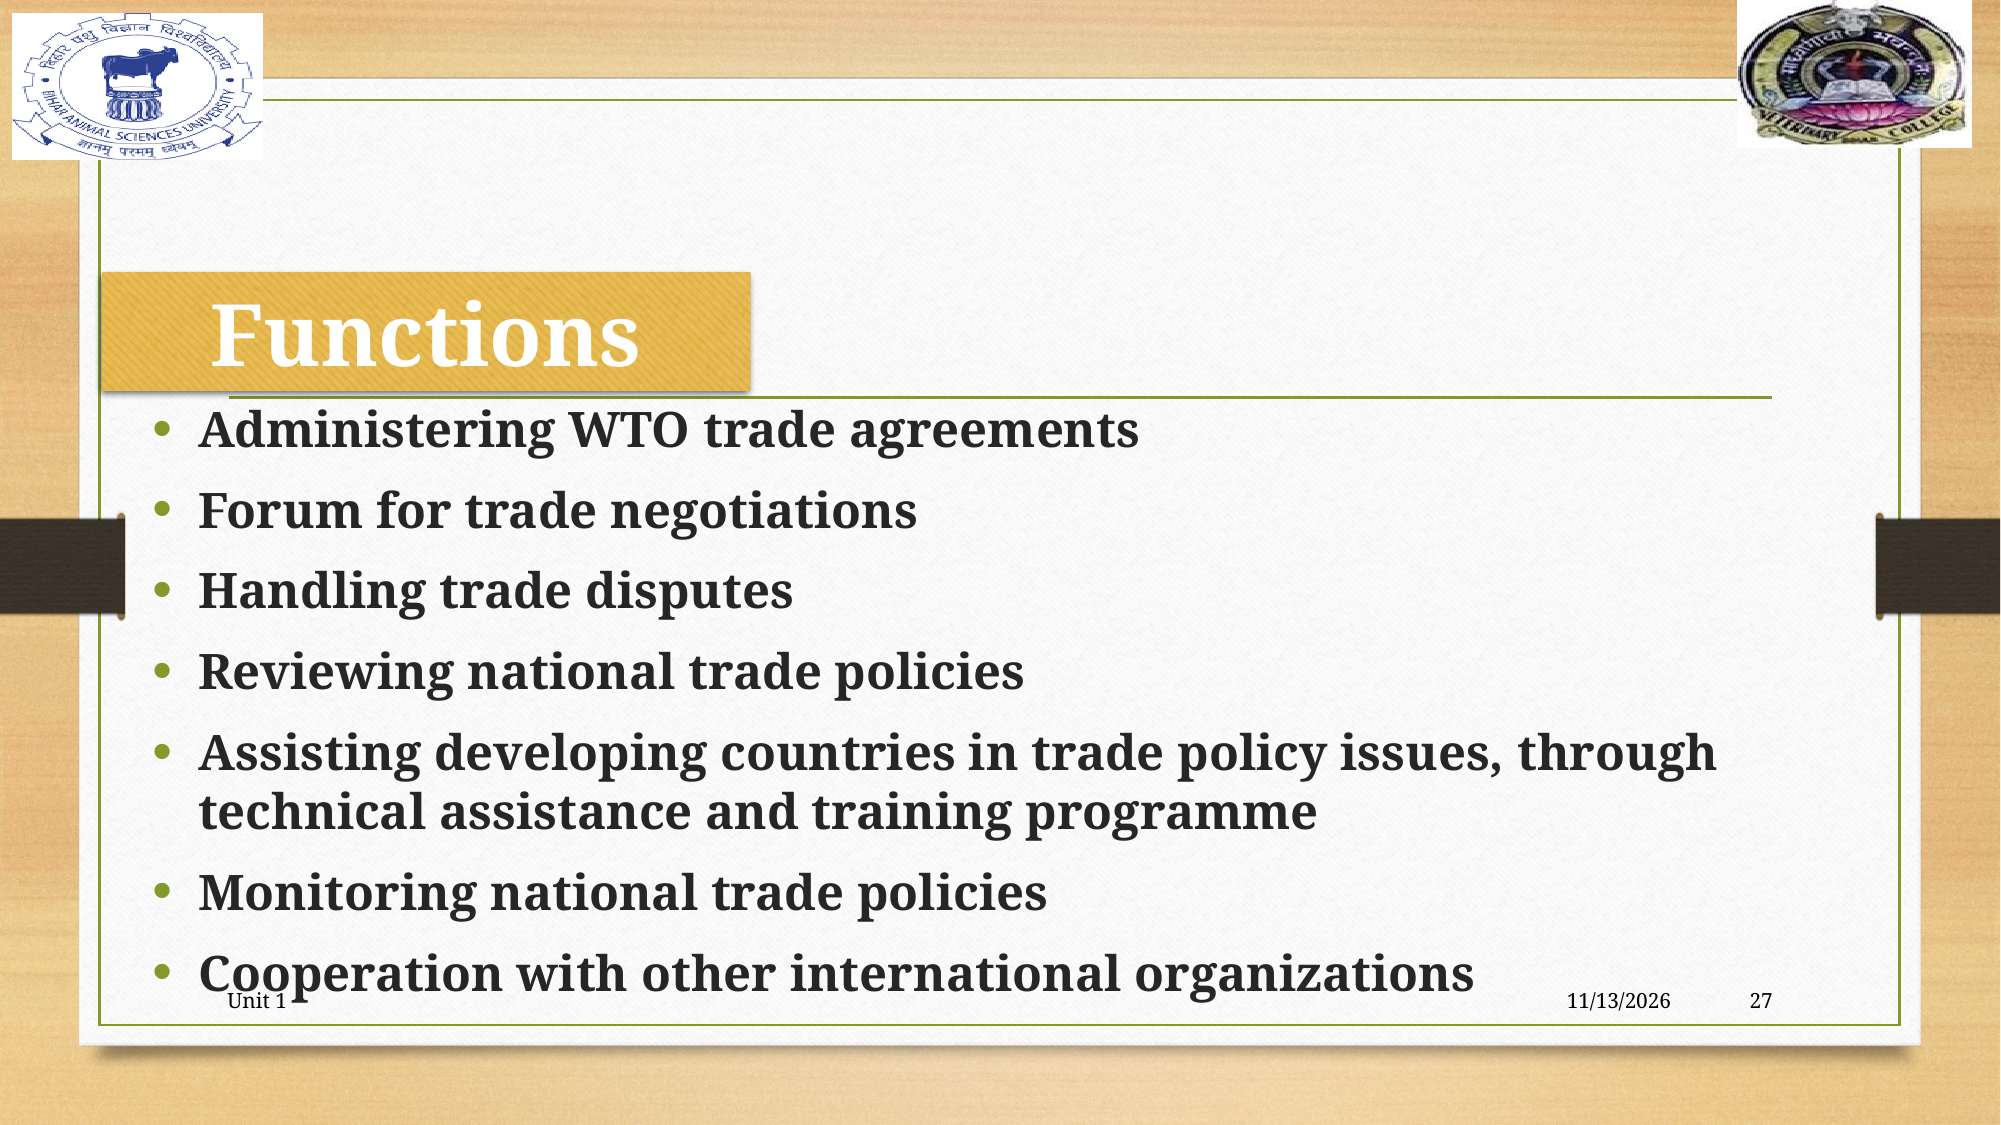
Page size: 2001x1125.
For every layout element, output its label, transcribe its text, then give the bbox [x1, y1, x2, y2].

list Administering WTO trade agreements Forum for trade negotiations Handling trade disputes Reviewing national trade policies Assisting developing countries in trade policy issues, through technical assistance and training programme Monitoring national trade policies Cooperation with other international organizations [137, 390, 1863, 1014]
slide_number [1423, 979, 1686, 1025]
slide_number 27 [1698, 979, 1788, 1025]
title Functions [102, 272, 751, 391]
footer Unit 1 [212, 979, 1411, 1025]
picture [0, 0, 2001, 1125]
